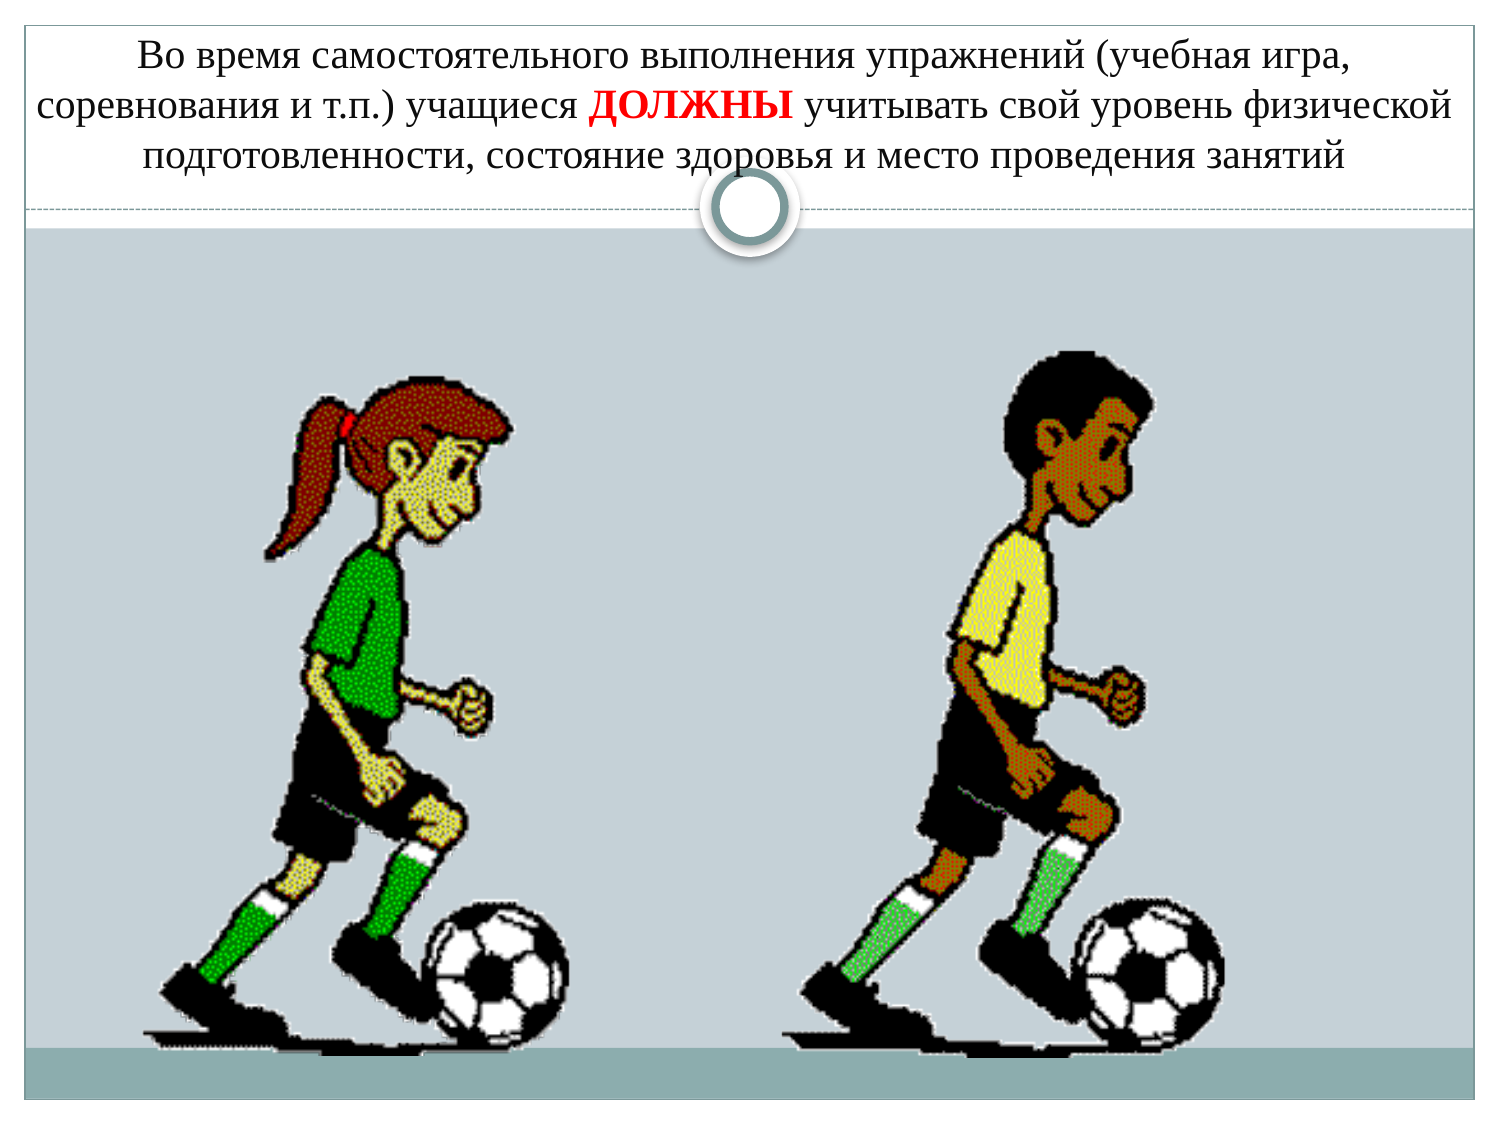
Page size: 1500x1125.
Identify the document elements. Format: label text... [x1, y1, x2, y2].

picture [100, 307, 1400, 1058]
title Во время самостоятельного выполнения упражнений (учебная игра, соревнования и т.п.) учащиеся ДОЛЖНЫ учитывать свой уровень физической подготовленности, состояние здоровья и место проведения занятий [17, 45, 1471, 185]
